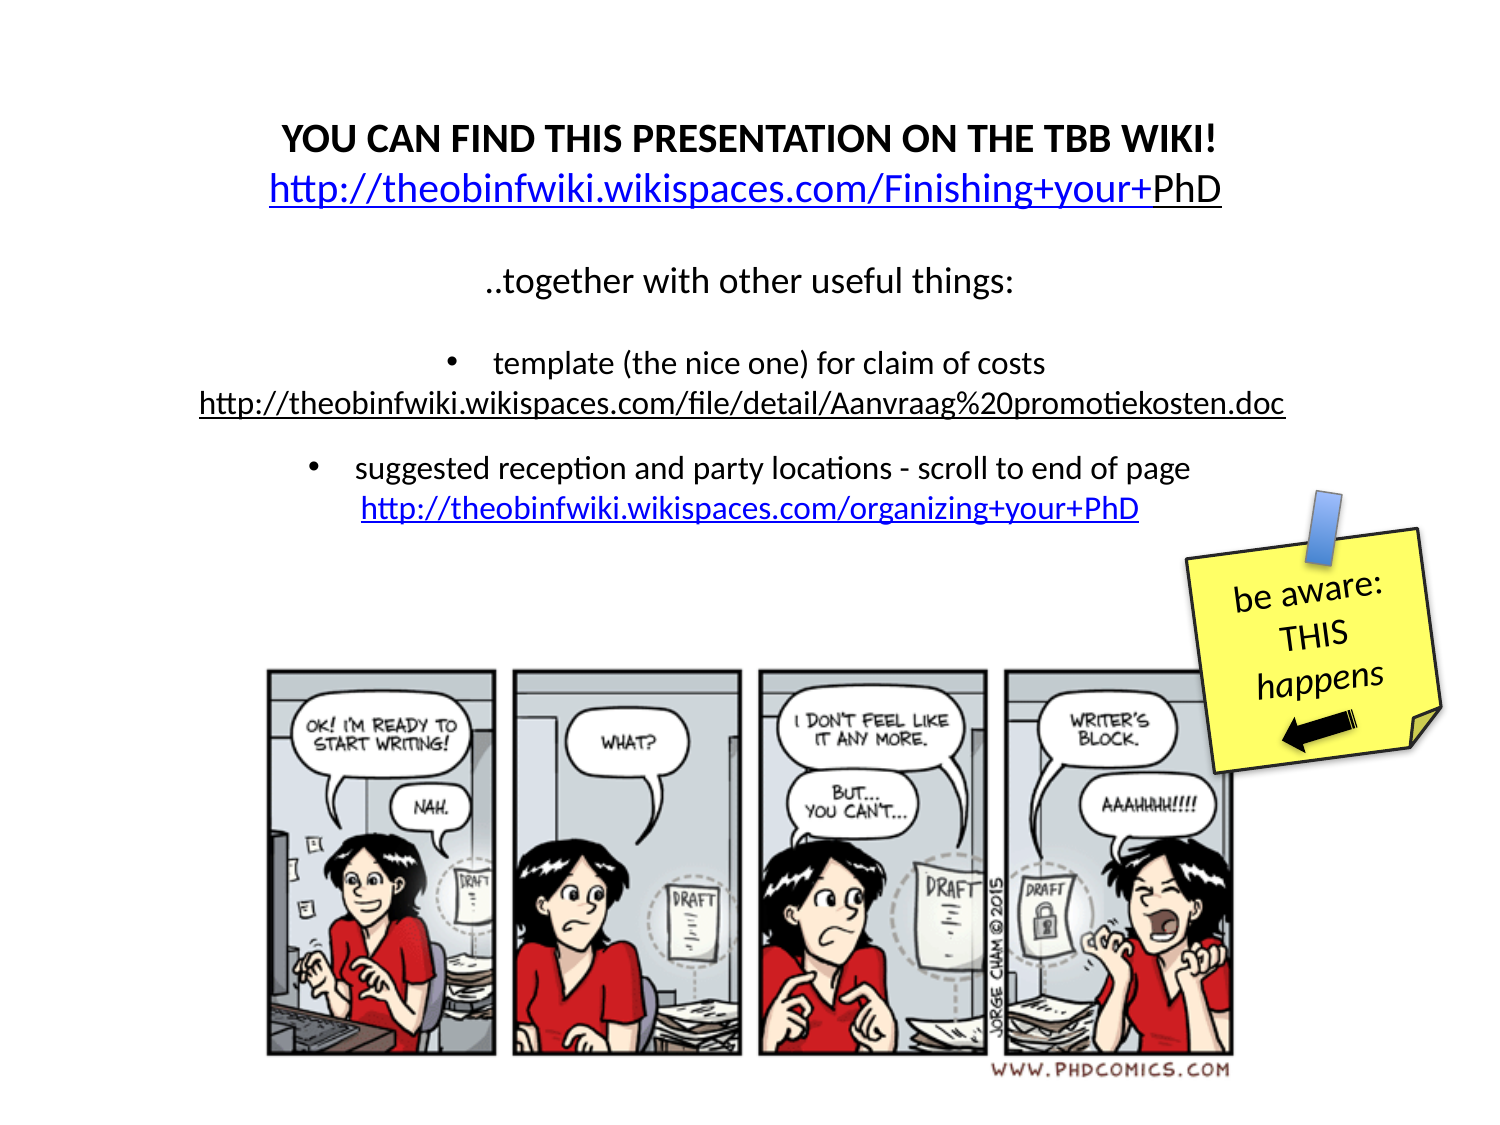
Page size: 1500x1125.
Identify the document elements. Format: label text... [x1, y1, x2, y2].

text_box [1281, 708, 1359, 754]
text_box [1304, 489, 1343, 567]
text_box be aware: THIS happens [1185, 527, 1442, 771]
picture [258, 657, 1243, 1084]
text_box YOU CAN FIND THIS PRESENTATION ON THE TBB WIKI! http://theobinfwiki.wikispaces.com/Finishing+your+PhD ..together with other useful things: template (the nice one) for claim of costs http://theobinfwiki.wikispaces.com/file/detail/Aanvraag%20promotiekosten.doc suggested reception and party locations - scroll to end of page http://theobinfwiki.wikispaces.com/organizing+your+PhD [0, 58, 1500, 579]
